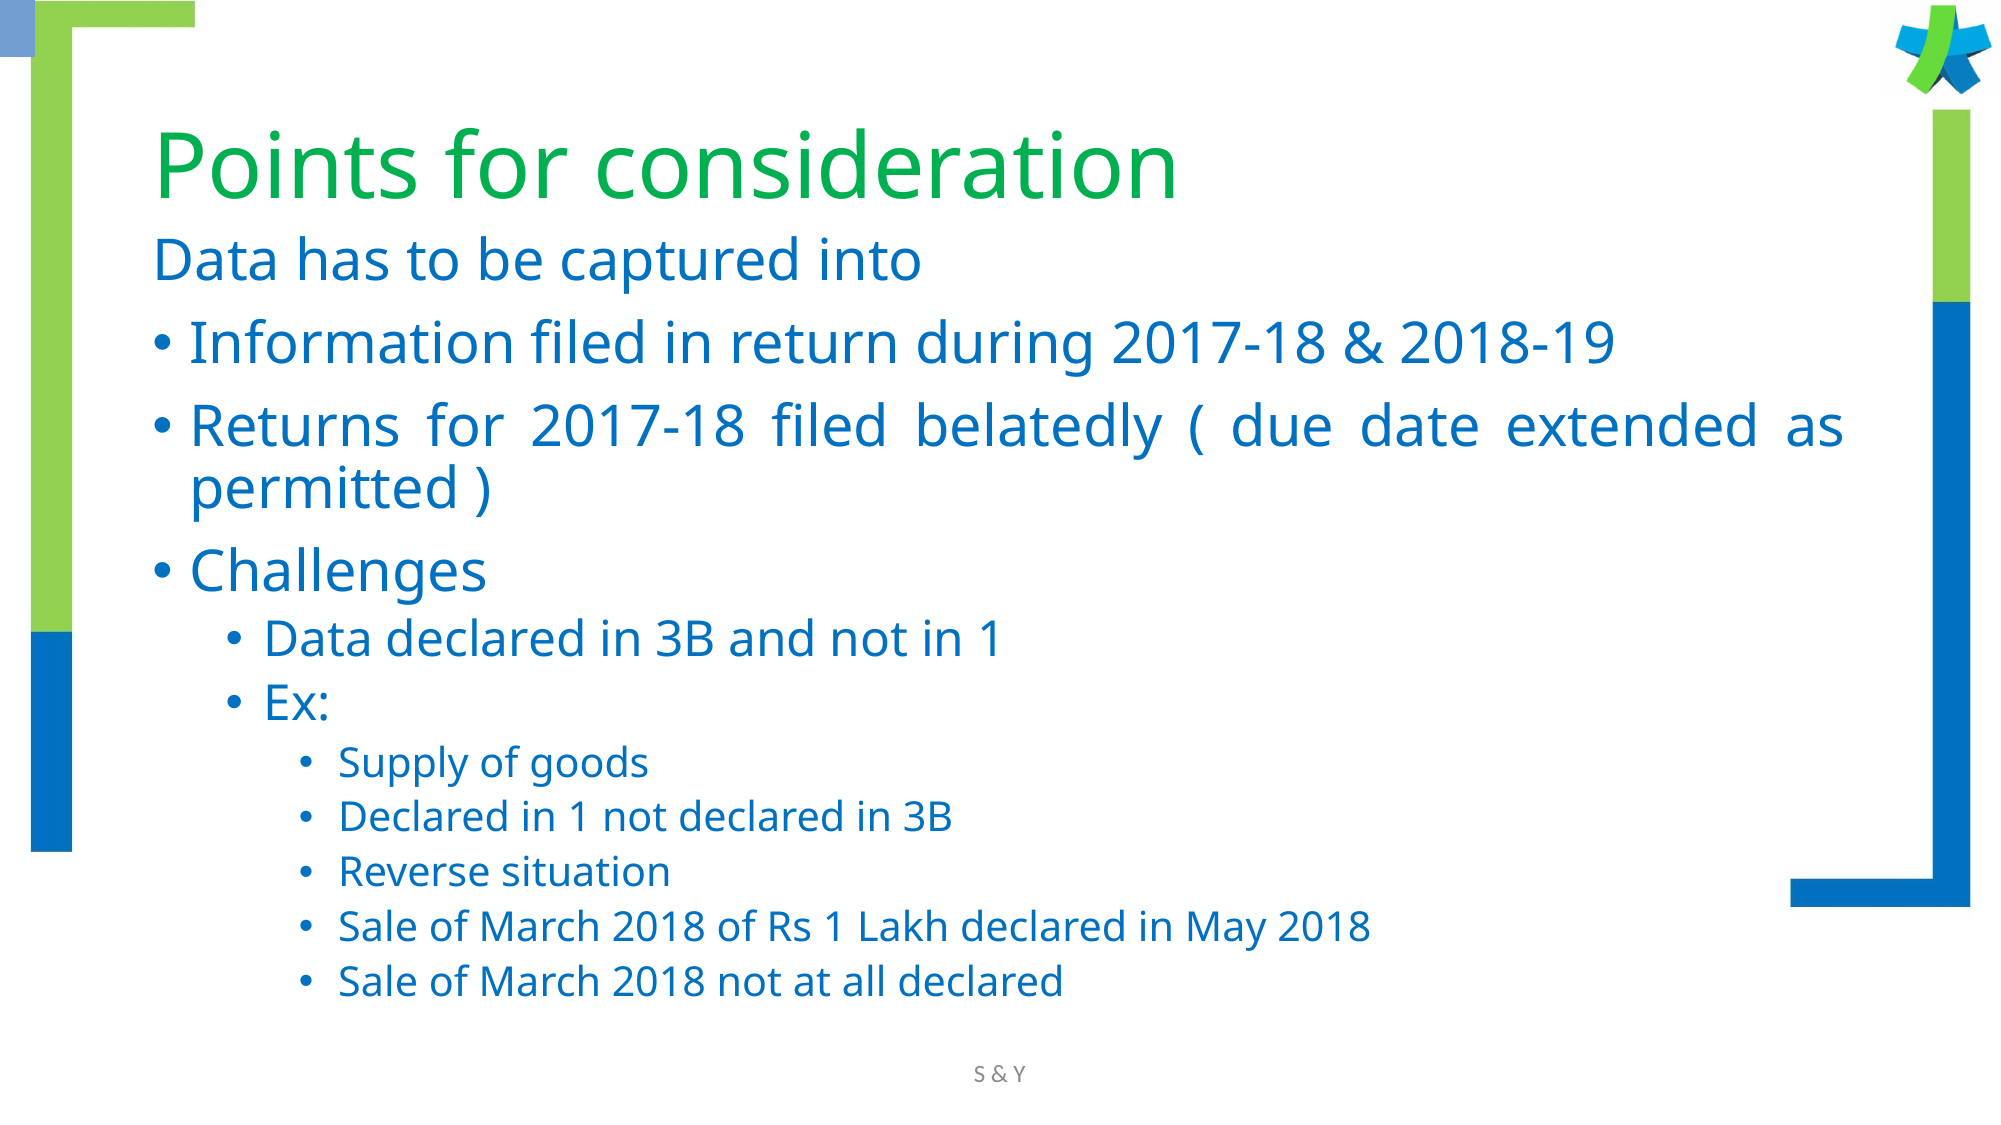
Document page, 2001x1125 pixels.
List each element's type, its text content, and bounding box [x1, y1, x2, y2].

picture [0, 0, 2001, 1125]
list Data has to be captured into Information filed in return during 2017-18 & 2018-19 Returns for 2017-18 filed belatedly ( due date extended as permitted ) Challenges Data declared in 3B and not in 1 Ex: Supply of goods Declared in 1 not declared in 3B Reverse situation Sale of March 2018 of Rs 1 Lakh declared in May 2018 Sale of March 2018 not at all declared [137, 223, 1863, 1014]
title Points for consideration [137, 59, 1863, 223]
footer S & Y [662, 1042, 1338, 1103]
